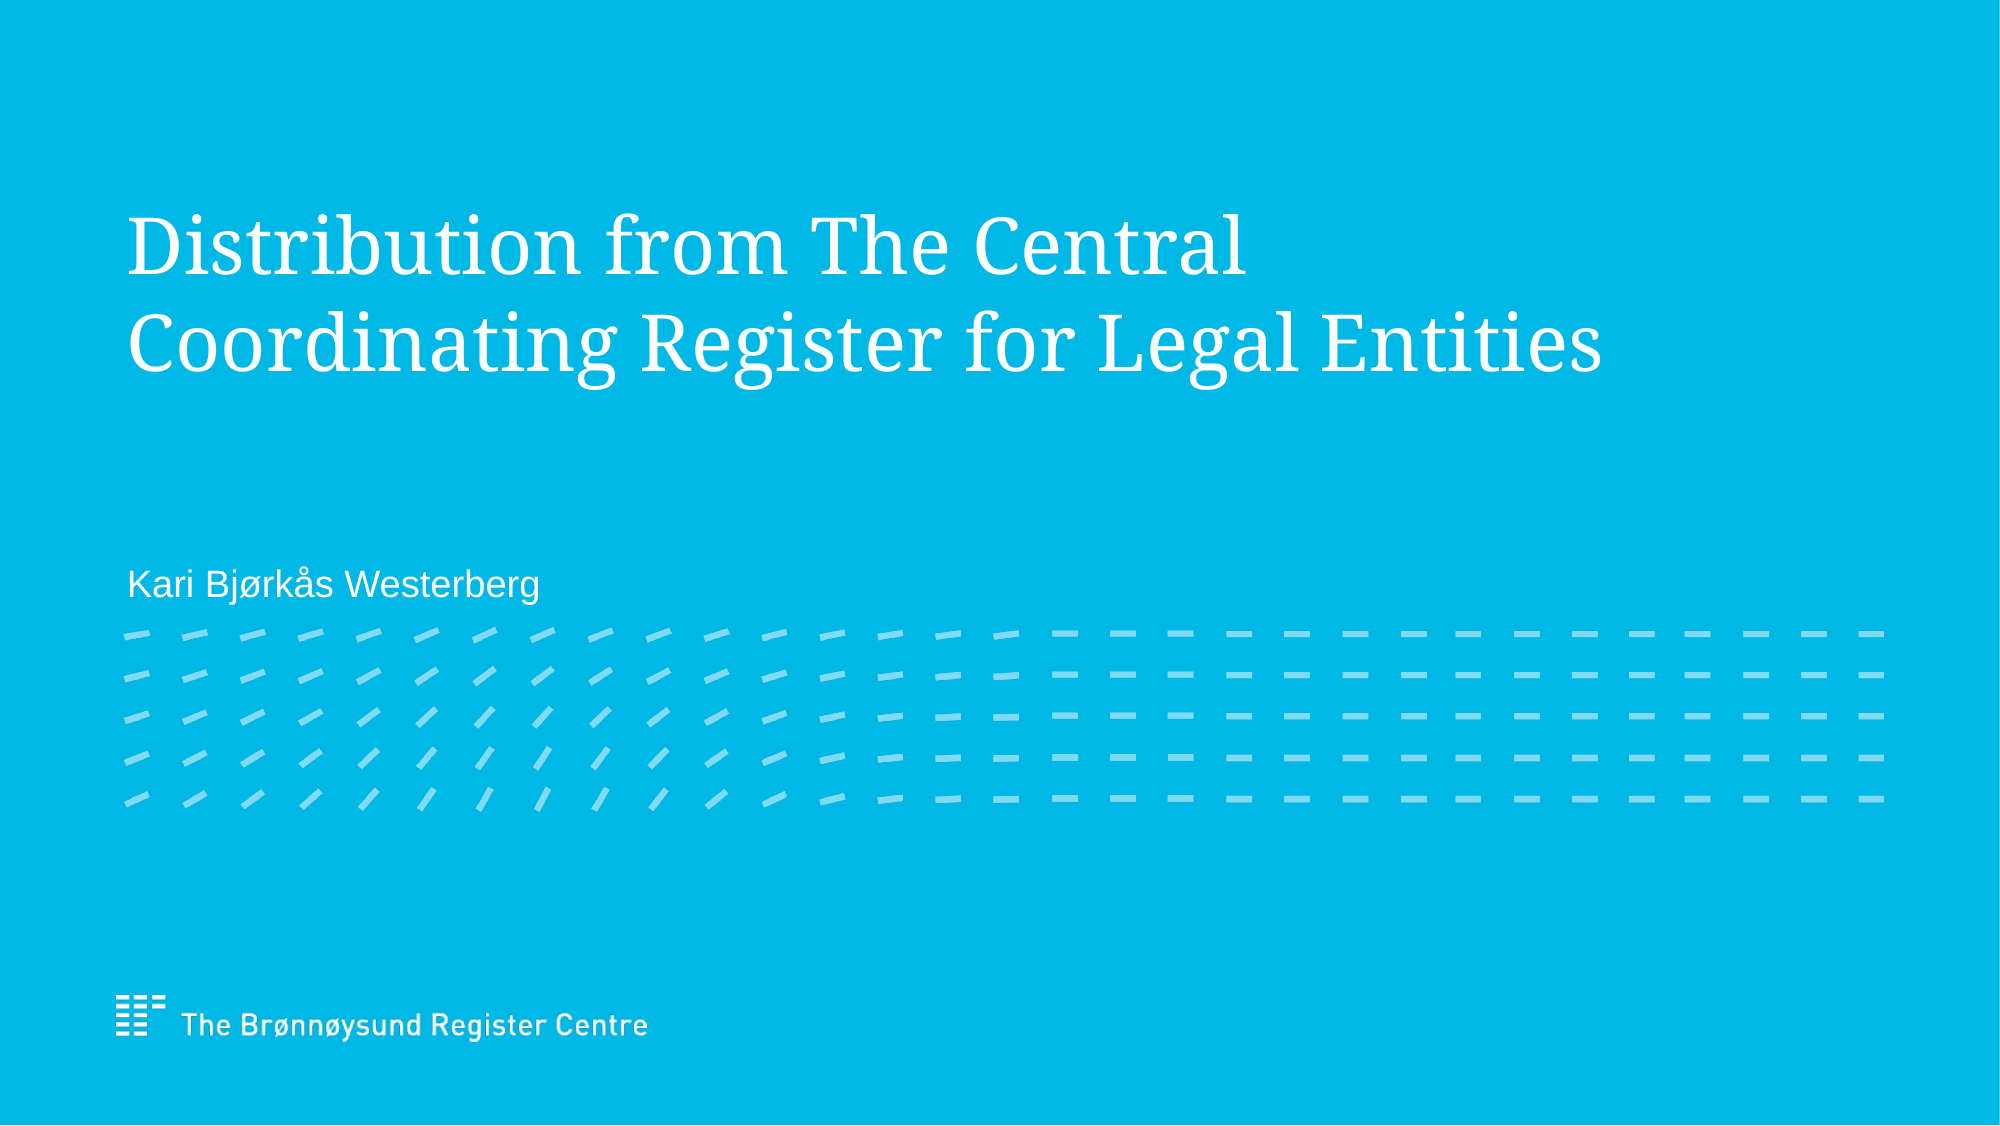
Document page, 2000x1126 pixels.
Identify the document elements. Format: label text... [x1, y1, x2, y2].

picture [1515, 755, 1539, 761]
picture [1402, 673, 1426, 678]
picture [1744, 673, 1768, 678]
picture [359, 789, 378, 809]
picture [1227, 673, 1251, 678]
picture [1402, 714, 1426, 719]
picture [763, 671, 786, 682]
picture [994, 673, 1018, 680]
picture [994, 631, 1019, 639]
picture [706, 791, 727, 808]
picture [593, 788, 608, 811]
picture [1168, 755, 1193, 760]
picture [936, 714, 960, 720]
picture [327, 1019, 339, 1035]
picture [1168, 672, 1193, 677]
picture [1456, 714, 1480, 719]
picture [936, 673, 960, 680]
picture [706, 750, 727, 766]
picture [1053, 631, 1077, 636]
picture [183, 711, 207, 724]
picture [134, 1013, 147, 1017]
picture [473, 628, 496, 642]
picture [1802, 714, 1826, 719]
picture [1343, 755, 1368, 761]
picture [531, 628, 554, 642]
picture [242, 1013, 257, 1035]
picture [1053, 713, 1077, 718]
picture [125, 671, 149, 681]
picture [1343, 796, 1368, 802]
picture [878, 755, 902, 762]
picture [820, 712, 844, 722]
picture [1456, 755, 1480, 761]
picture [125, 752, 148, 764]
picture [820, 672, 844, 681]
picture [125, 793, 148, 806]
picture [475, 708, 494, 727]
picture [117, 1022, 129, 1026]
picture [391, 1020, 403, 1035]
picture [1859, 796, 1883, 802]
picture [1111, 713, 1135, 718]
picture [134, 1022, 147, 1026]
picture [1573, 632, 1597, 637]
picture [357, 1020, 369, 1035]
picture [493, 1020, 505, 1035]
picture [610, 1016, 617, 1035]
picture [1573, 796, 1597, 802]
picture [1111, 755, 1135, 760]
picture [1573, 755, 1597, 761]
picture [310, 1020, 322, 1035]
picture [878, 713, 902, 721]
picture [300, 750, 321, 767]
picture [275, 1020, 288, 1036]
picture [1859, 755, 1883, 761]
picture [241, 630, 265, 640]
picture [1168, 713, 1193, 718]
picture [417, 708, 437, 727]
picture [649, 749, 668, 768]
picture [117, 1004, 129, 1008]
picture [647, 629, 670, 641]
picture [1456, 796, 1480, 802]
picture [182, 1013, 197, 1035]
picture [241, 710, 264, 724]
picture [299, 629, 323, 641]
picture [1227, 796, 1251, 802]
picture [589, 629, 612, 642]
picture [705, 710, 727, 725]
picture [1802, 673, 1826, 678]
picture [763, 752, 786, 765]
picture [1053, 796, 1077, 801]
picture [1859, 673, 1883, 678]
picture [936, 796, 960, 802]
picture [184, 792, 206, 807]
picture [407, 1013, 420, 1035]
picture [820, 753, 844, 763]
picture [705, 670, 728, 683]
picture [1343, 714, 1368, 719]
picture [262, 1020, 271, 1035]
picture [184, 751, 206, 766]
picture [1402, 632, 1426, 637]
picture [576, 1020, 588, 1035]
picture [621, 1020, 630, 1035]
picture [593, 1020, 605, 1035]
picture [477, 788, 492, 810]
picture [1227, 755, 1251, 761]
picture [878, 631, 902, 639]
picture [1168, 796, 1193, 801]
picture [468, 1020, 481, 1041]
picture [1685, 632, 1710, 637]
picture [1053, 755, 1078, 760]
picture [1343, 632, 1368, 637]
picture [418, 748, 436, 768]
picture [1630, 714, 1654, 719]
picture [373, 1020, 385, 1035]
picture [183, 630, 207, 640]
picture [1343, 673, 1368, 678]
picture [519, 1020, 532, 1035]
picture [557, 1013, 572, 1035]
picture [1111, 796, 1135, 801]
picture [535, 788, 550, 810]
picture [1515, 796, 1539, 802]
picture [416, 668, 438, 684]
picture [452, 1020, 465, 1035]
picture [476, 748, 493, 769]
picture [1802, 632, 1826, 637]
picture [1859, 714, 1883, 719]
picture [418, 789, 435, 810]
picture [763, 711, 786, 723]
picture [1859, 632, 1883, 637]
picture [763, 630, 786, 640]
picture [994, 756, 1018, 761]
picture [299, 710, 322, 725]
picture [878, 795, 902, 803]
picture [878, 672, 903, 680]
picture [1111, 672, 1135, 677]
picture [474, 667, 495, 685]
picture [1515, 714, 1539, 719]
picture [1285, 673, 1309, 678]
picture [1685, 714, 1710, 719]
picture [242, 750, 264, 766]
picture [1515, 632, 1539, 637]
picture [1285, 796, 1309, 802]
picture [242, 791, 263, 808]
picture [591, 708, 611, 727]
picture [1630, 755, 1654, 761]
picture [125, 712, 149, 723]
picture [134, 1032, 147, 1036]
picture [1744, 632, 1768, 637]
picture [820, 794, 844, 805]
picture [117, 1032, 129, 1036]
picture [1802, 755, 1826, 761]
picture [1402, 755, 1426, 761]
picture [1053, 672, 1077, 677]
picture [152, 1004, 165, 1008]
picture [1168, 631, 1193, 636]
picture [201, 1013, 213, 1035]
picture [634, 1020, 646, 1035]
picture [994, 714, 1018, 720]
picture [592, 748, 609, 769]
picture [357, 669, 380, 684]
picture [1515, 673, 1539, 678]
picture [1630, 632, 1654, 637]
picture [1227, 714, 1251, 719]
picture [134, 1004, 147, 1008]
picture [217, 1020, 230, 1035]
picture [820, 630, 844, 640]
picture [1573, 714, 1597, 719]
picture [342, 1020, 354, 1041]
picture [936, 631, 960, 639]
picture [1685, 755, 1710, 761]
picture [705, 629, 729, 641]
picture [433, 1013, 448, 1035]
picture [936, 755, 961, 761]
picture [994, 796, 1018, 802]
picture [415, 629, 438, 642]
picture [1285, 714, 1309, 719]
picture [300, 790, 321, 809]
picture [125, 631, 149, 639]
picture [241, 670, 264, 683]
picture [1685, 796, 1710, 802]
picture [537, 1020, 546, 1035]
picture [1630, 796, 1654, 802]
picture [647, 669, 670, 684]
picture [1456, 673, 1480, 678]
picture [508, 1016, 515, 1035]
picture [1456, 632, 1480, 637]
picture [532, 667, 553, 685]
picture [1285, 632, 1309, 637]
picture [533, 707, 551, 727]
picture [292, 1020, 304, 1035]
picture [358, 709, 379, 726]
picture [1744, 714, 1768, 719]
picture [1285, 755, 1309, 761]
picture [183, 670, 207, 682]
picture [299, 670, 322, 683]
picture [763, 793, 786, 806]
picture [357, 629, 380, 641]
picture [1744, 796, 1768, 802]
picture [534, 748, 551, 769]
picture [1630, 673, 1654, 678]
picture [1685, 673, 1710, 678]
picture [1227, 632, 1251, 637]
subtitle Kari Bjørkås Westerberg [126, 562, 1627, 606]
picture [359, 749, 379, 767]
picture [1744, 755, 1768, 761]
picture [1573, 673, 1597, 678]
picture [1802, 796, 1826, 802]
picture [590, 668, 612, 684]
picture [648, 708, 669, 726]
picture [117, 1013, 129, 1017]
picture [1111, 631, 1135, 636]
picture [1402, 796, 1426, 802]
picture [650, 789, 667, 809]
title Distribution from The Central Coordinating Register for Legal Entities [126, 196, 1627, 487]
